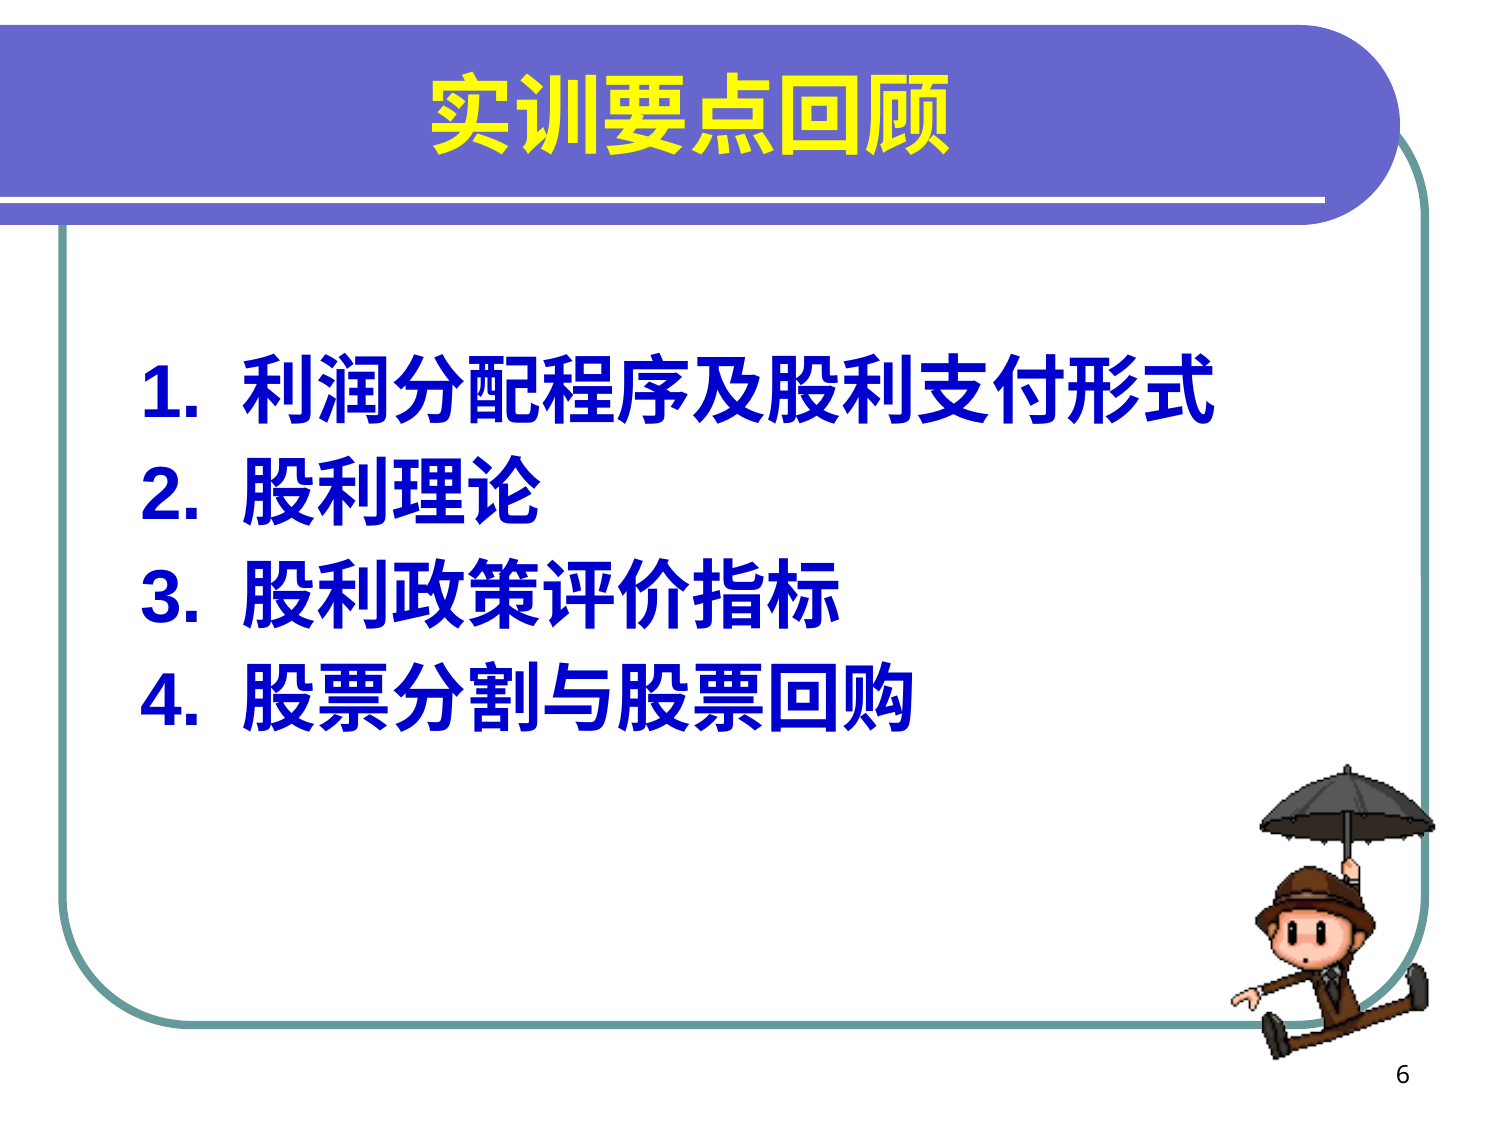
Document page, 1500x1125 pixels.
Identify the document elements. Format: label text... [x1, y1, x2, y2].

picture [1173, 749, 1500, 1074]
slide_number 6 [1074, 1024, 1426, 1101]
title 实训要点回顾 [31, 37, 1348, 188]
list 1. 利润分配程序及股利支付形式 2. 股利理论 3. 股利政策评价指标 4. 股票分割与股票回购 [124, 337, 1288, 701]
